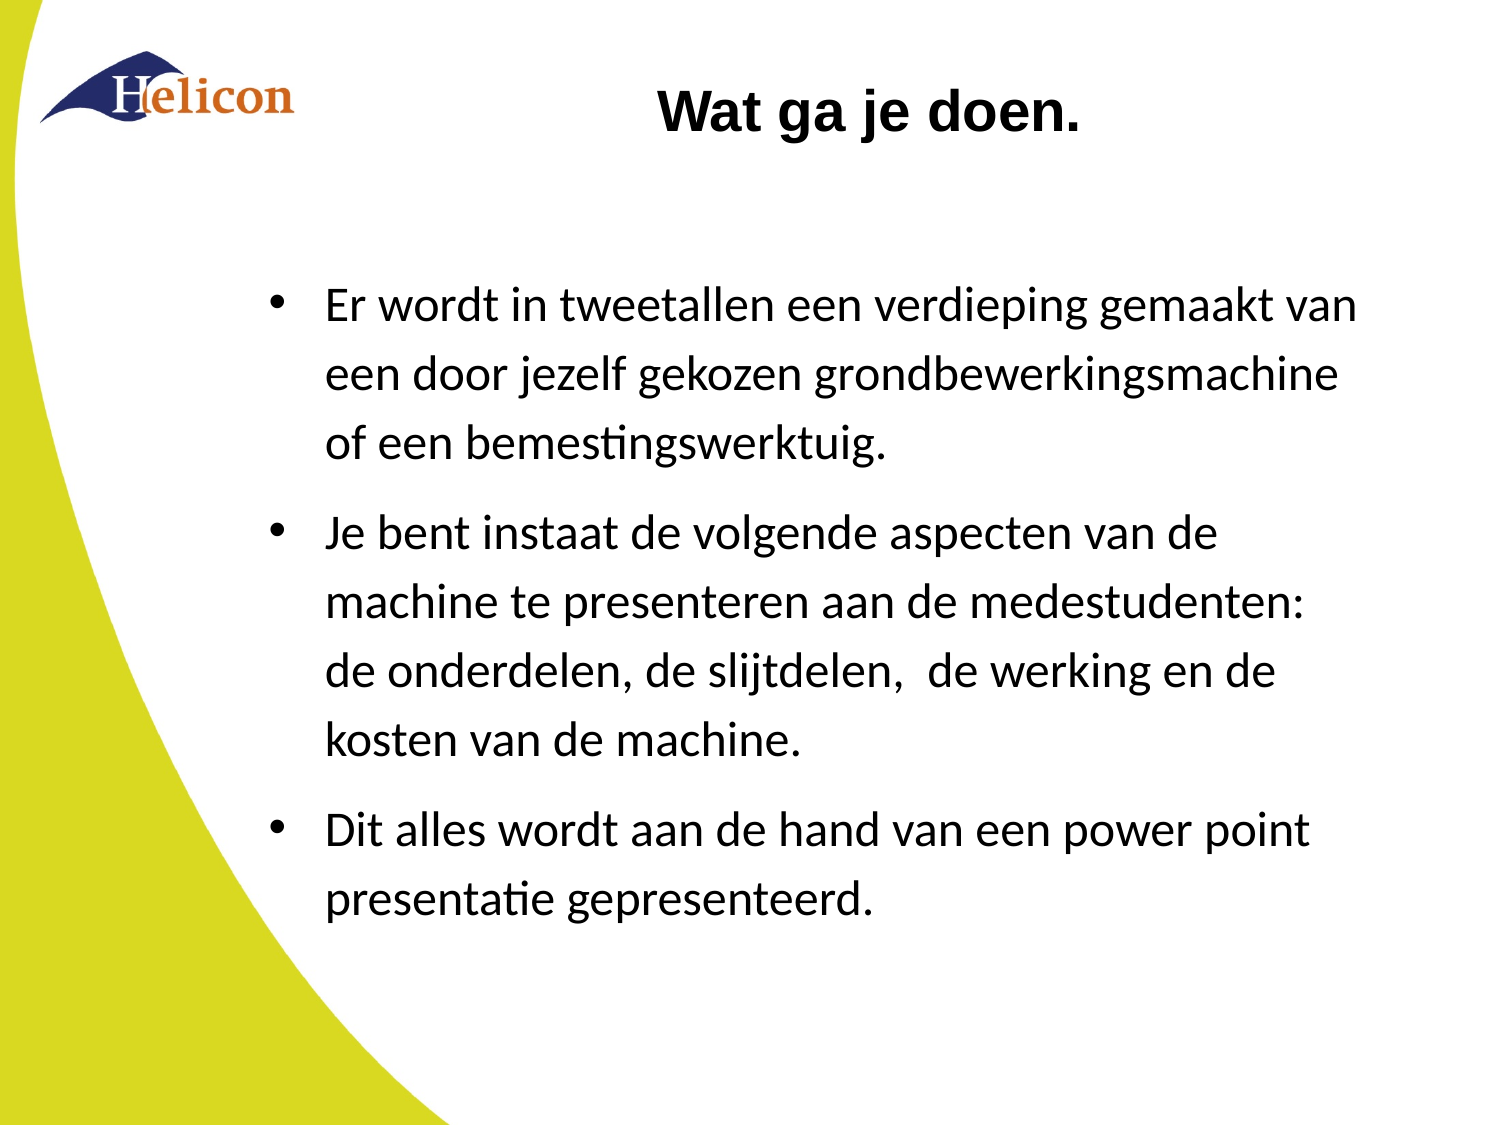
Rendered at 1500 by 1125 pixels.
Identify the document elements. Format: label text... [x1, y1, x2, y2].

title Wat ga je doen. [324, 54, 1415, 161]
text_box Er wordt in tweetallen een verdieping gemaakt van een door jezelf gekozen grondbewerkingsmachine of een bemestingswerktuig. Je bent instaat de volgende aspecten van de machine te presenteren aan de medestudenten: de onderdelen, de slijtdelen, de werking en de kosten van de machine. Dit alles wordt aan de hand van een power point presentatie gepresenteerd. [253, 255, 1376, 933]
picture [0, 0, 1500, 1125]
